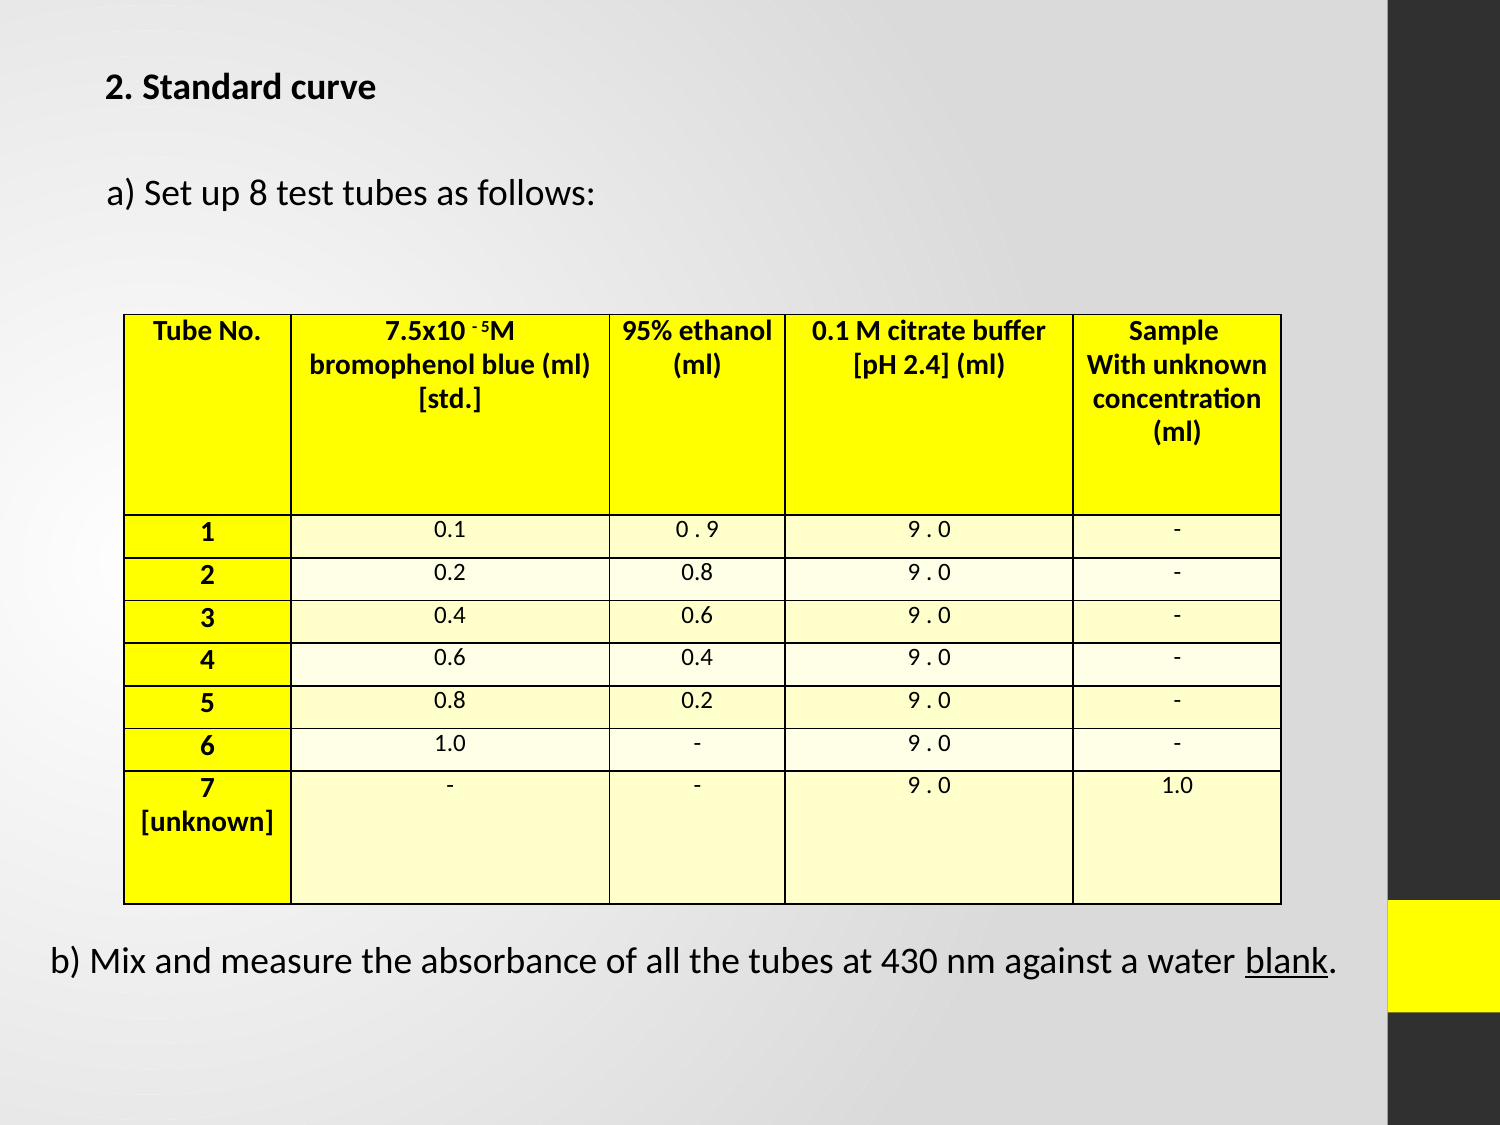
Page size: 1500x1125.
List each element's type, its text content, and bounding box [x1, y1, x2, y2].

table_cell - [1074, 729, 1280, 770]
table_cell - [610, 729, 784, 770]
table_cell 0.1 [292, 516, 609, 557]
table_cell 9 . 0 [786, 687, 1072, 728]
text_box b) Mix and measure the absorbance of all the tubes at 430 nm against a water blank. [0, 928, 1353, 989]
table_cell 2 [125, 559, 290, 600]
table_cell 9 . 0 [786, 729, 1072, 770]
table_cell 0.4 [292, 601, 609, 642]
table_cell 0 . 9 [610, 516, 784, 557]
table_cell 9 . 0 [786, 772, 1072, 903]
table_cell - [1074, 516, 1280, 557]
table_cell 4 [125, 644, 290, 685]
table_cell 9 . 0 [786, 644, 1072, 685]
table_cell 0.4 [610, 644, 784, 685]
table_cell 9 . 0 [786, 559, 1072, 600]
text_box a) Set up 8 test tubes as follows: [91, 160, 612, 221]
table_cell 0.2 [610, 687, 784, 728]
table_cell 9 . 0 [786, 601, 1072, 642]
table_cell - [610, 772, 784, 903]
table_header 7.5x10 - 5M bromophenol blue (ml) [std.] [292, 315, 609, 514]
table_cell 0.6 [610, 601, 784, 642]
table_cell 0.8 [610, 559, 784, 600]
table_cell 1 [125, 516, 290, 557]
table_cell 1.0 [1074, 772, 1280, 903]
table_cell 0.2 [292, 559, 609, 600]
table_header 95% ethanol (ml) [610, 315, 784, 514]
table_cell 7 [unknown] [125, 772, 290, 903]
table_cell 1.0 [292, 729, 609, 770]
table_cell - [1074, 559, 1280, 600]
table_cell 0.8 [292, 687, 609, 728]
text_box 2. Standard curve [89, 54, 392, 115]
table_header Sample With unknown concentration (ml) [1074, 315, 1280, 514]
table_cell 3 [125, 601, 290, 642]
table_cell - [292, 772, 609, 903]
table_cell - [1074, 601, 1280, 642]
table_header 0.1 M citrate buffer [pH 2.4] (ml) [786, 315, 1072, 514]
table_cell 0.6 [292, 644, 609, 685]
table_cell 5 [125, 687, 290, 728]
table_cell 6 [125, 729, 290, 770]
table_header Tube No. [125, 315, 290, 514]
table_cell - [1074, 644, 1280, 685]
table_cell - [1074, 687, 1280, 728]
table_cell 9 . 0 [786, 516, 1072, 557]
